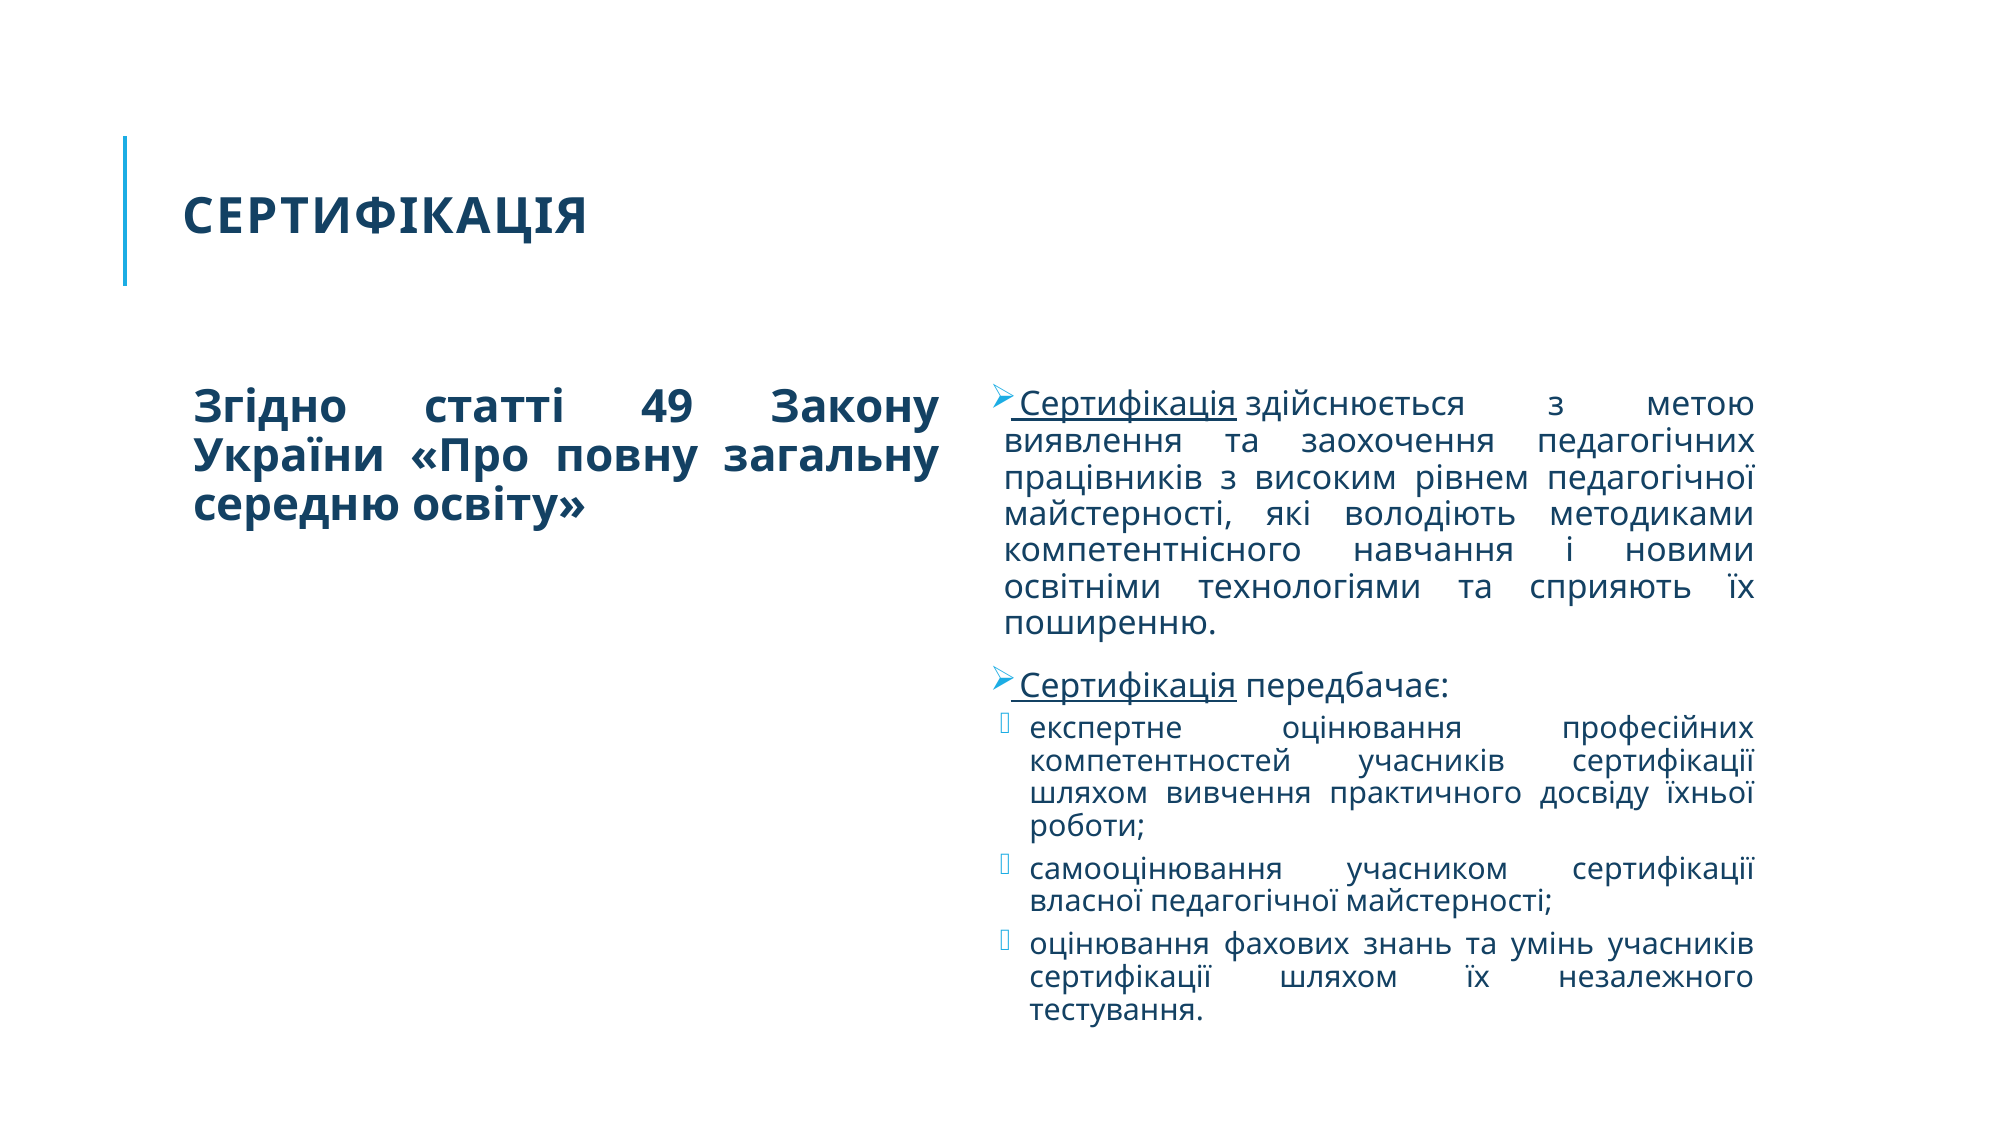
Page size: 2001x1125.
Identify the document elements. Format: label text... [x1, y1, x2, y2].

title сертифікація [168, 96, 1763, 342]
list Сертифікація здійснюється з метою виявлення та заохочення педагогічних працівників з високим рівнем педагогічної майстерності, які володіють методиками компетентнісного навчання і новими освітніми технологіями та сприяють їх поширенню. Сертифікація передбачає: експертне оцінювання професійних компетентностей учасників сертифікації шляхом вивчення практичного досвіду їхньої роботи; самооцінювання учасником сертифікації власної педагогічної майстерності; оцінювання фахових знань та умінь учасників сертифікації шляхом їх незалежного тестування. [982, 375, 1763, 1035]
list Згідно статті 49 Закону України «Про повну загальну середню освіту» [168, 375, 948, 1035]
